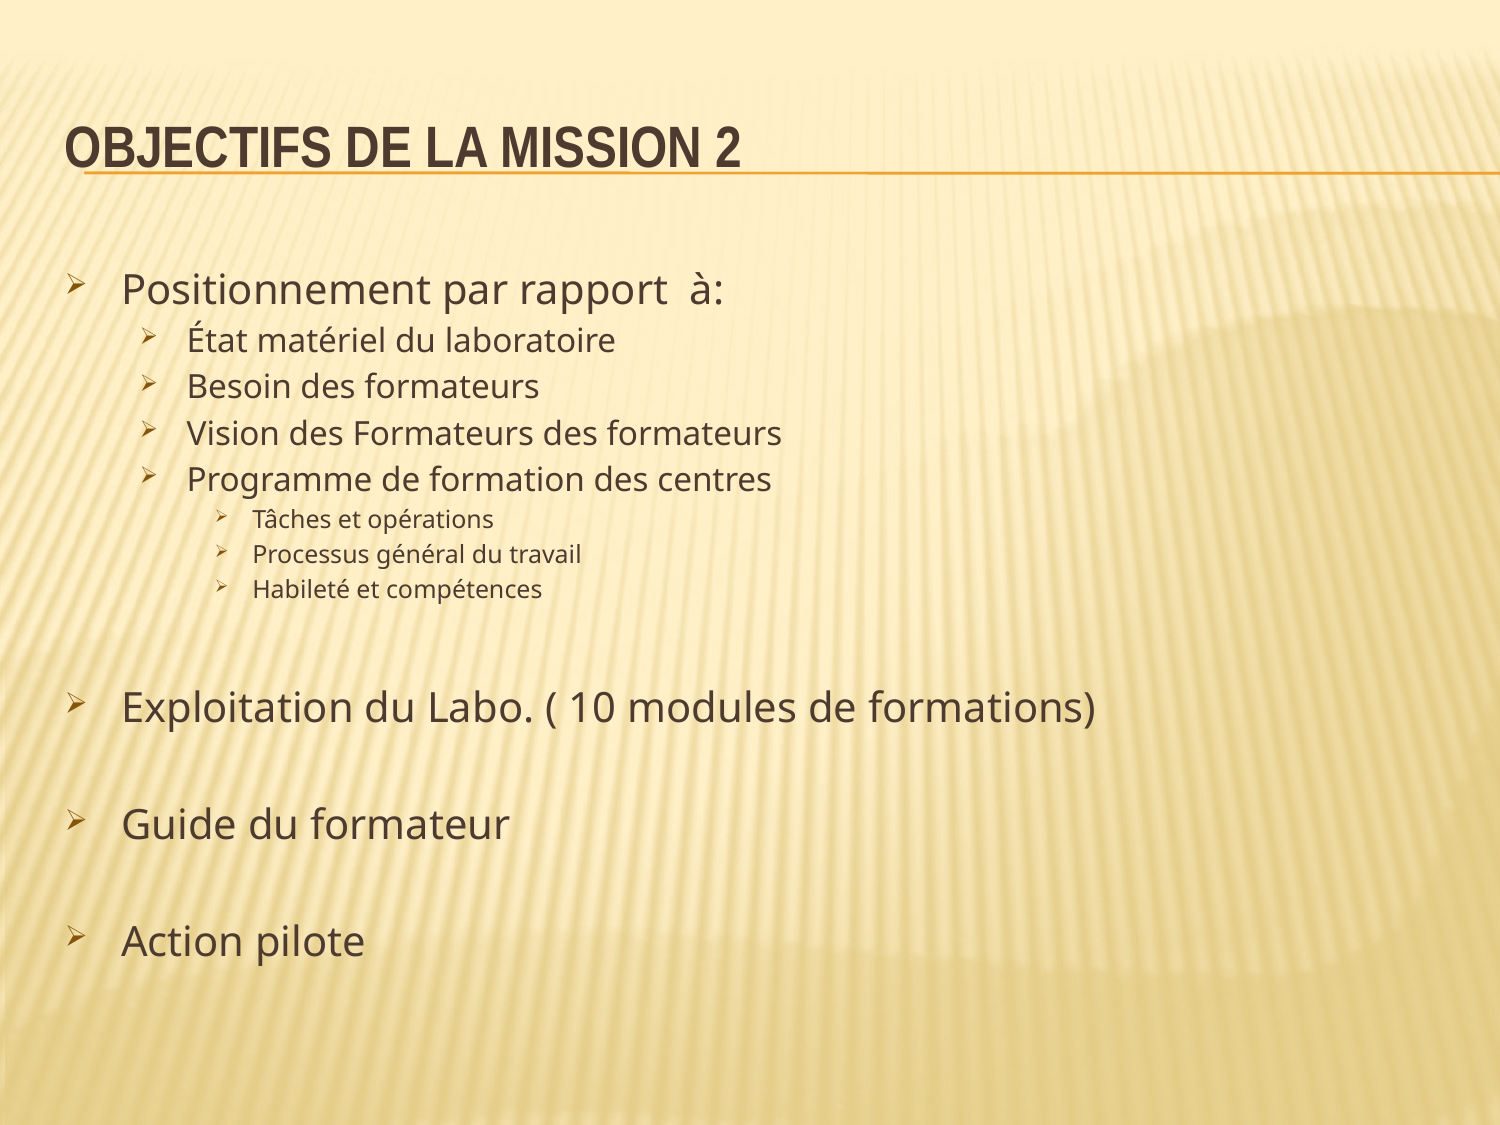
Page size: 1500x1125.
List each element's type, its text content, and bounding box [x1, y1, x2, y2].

title Objectifs de la mission 2 [50, 75, 1475, 213]
list Positionnement par rapport à: État matériel du laboratoire Besoin des formateurs Vision des Formateurs des formateurs Programme de formation des centres Tâches et opérations Processus général du travail Habileté et compétences Exploitation du Labo. ( 10 modules de formations) Guide du formateur Action pilote [50, 254, 1475, 998]
